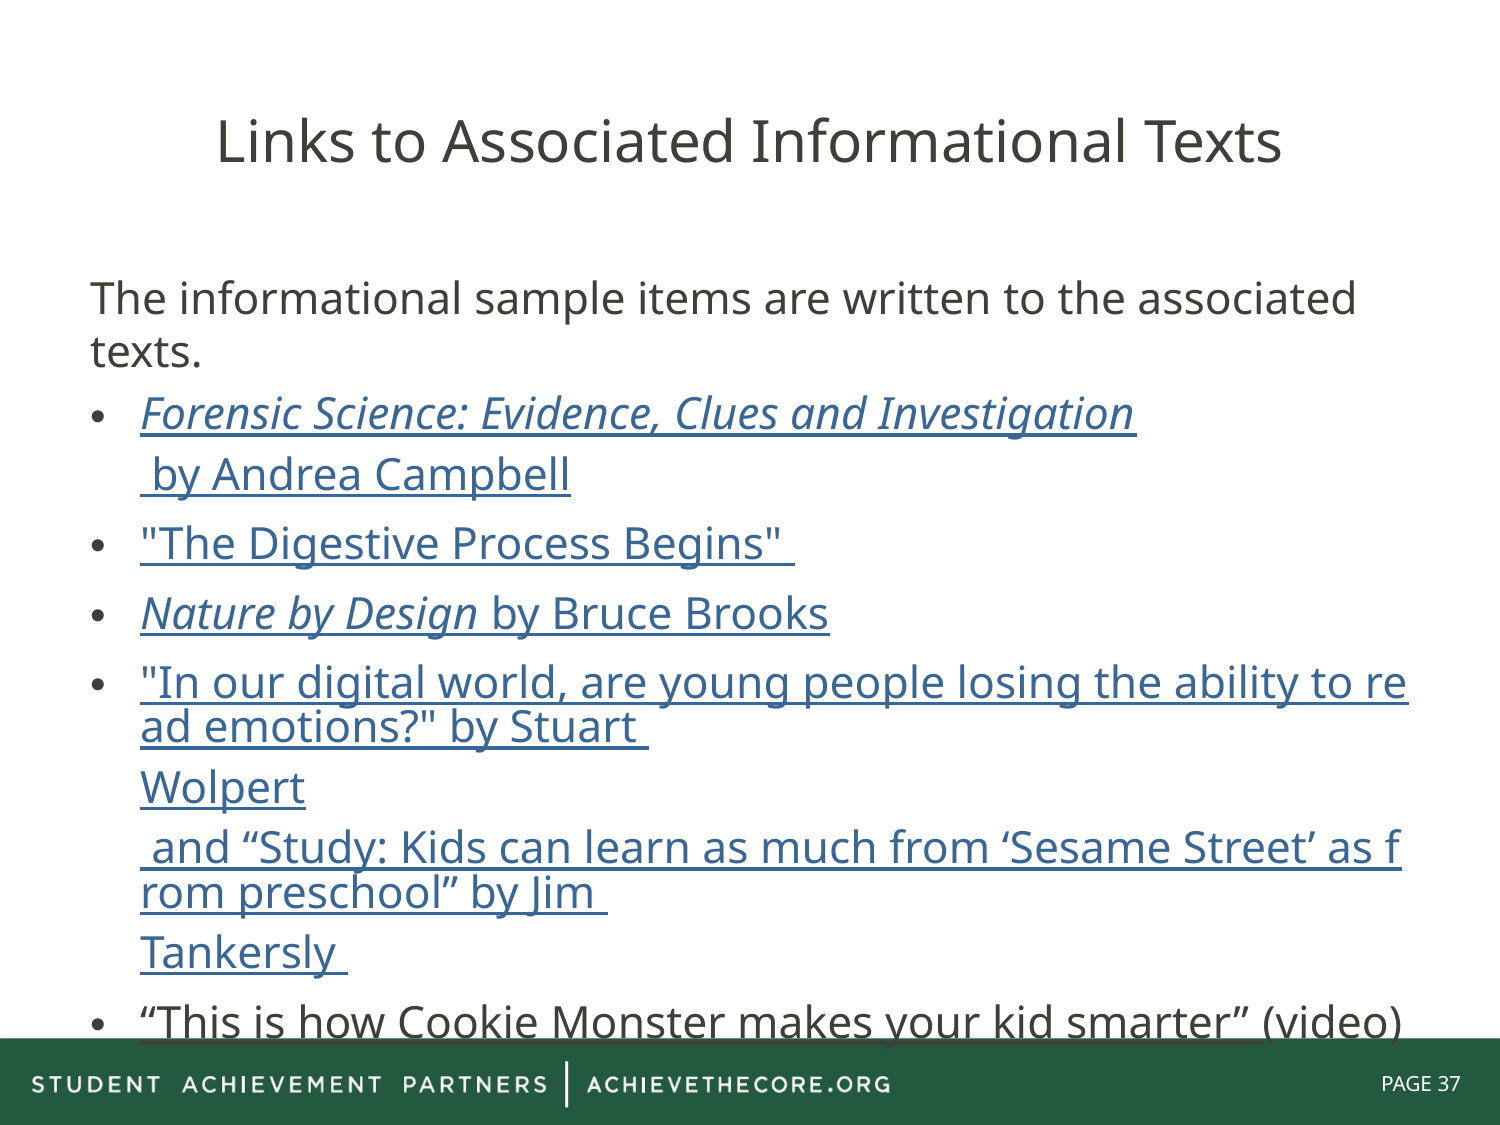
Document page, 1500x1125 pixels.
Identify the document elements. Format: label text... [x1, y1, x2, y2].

title Links to Associated Informational Texts [75, 45, 1425, 233]
list The informational sample items are written to the associated texts. Forensic Science: Evidence, Clues and Investigation by Andrea Campbell "The Digestive Process Begins" Nature by Design by Bruce Brooks "In our digital world, are young people losing the ability to read emotions?" by Stuart Wolpert and “Study: Kids can learn as much from ‘Sesame Street’ as from preschool” by Jim Tankersly “This is how Cookie Monster makes your kid smarter” (video) [75, 262, 1425, 1005]
